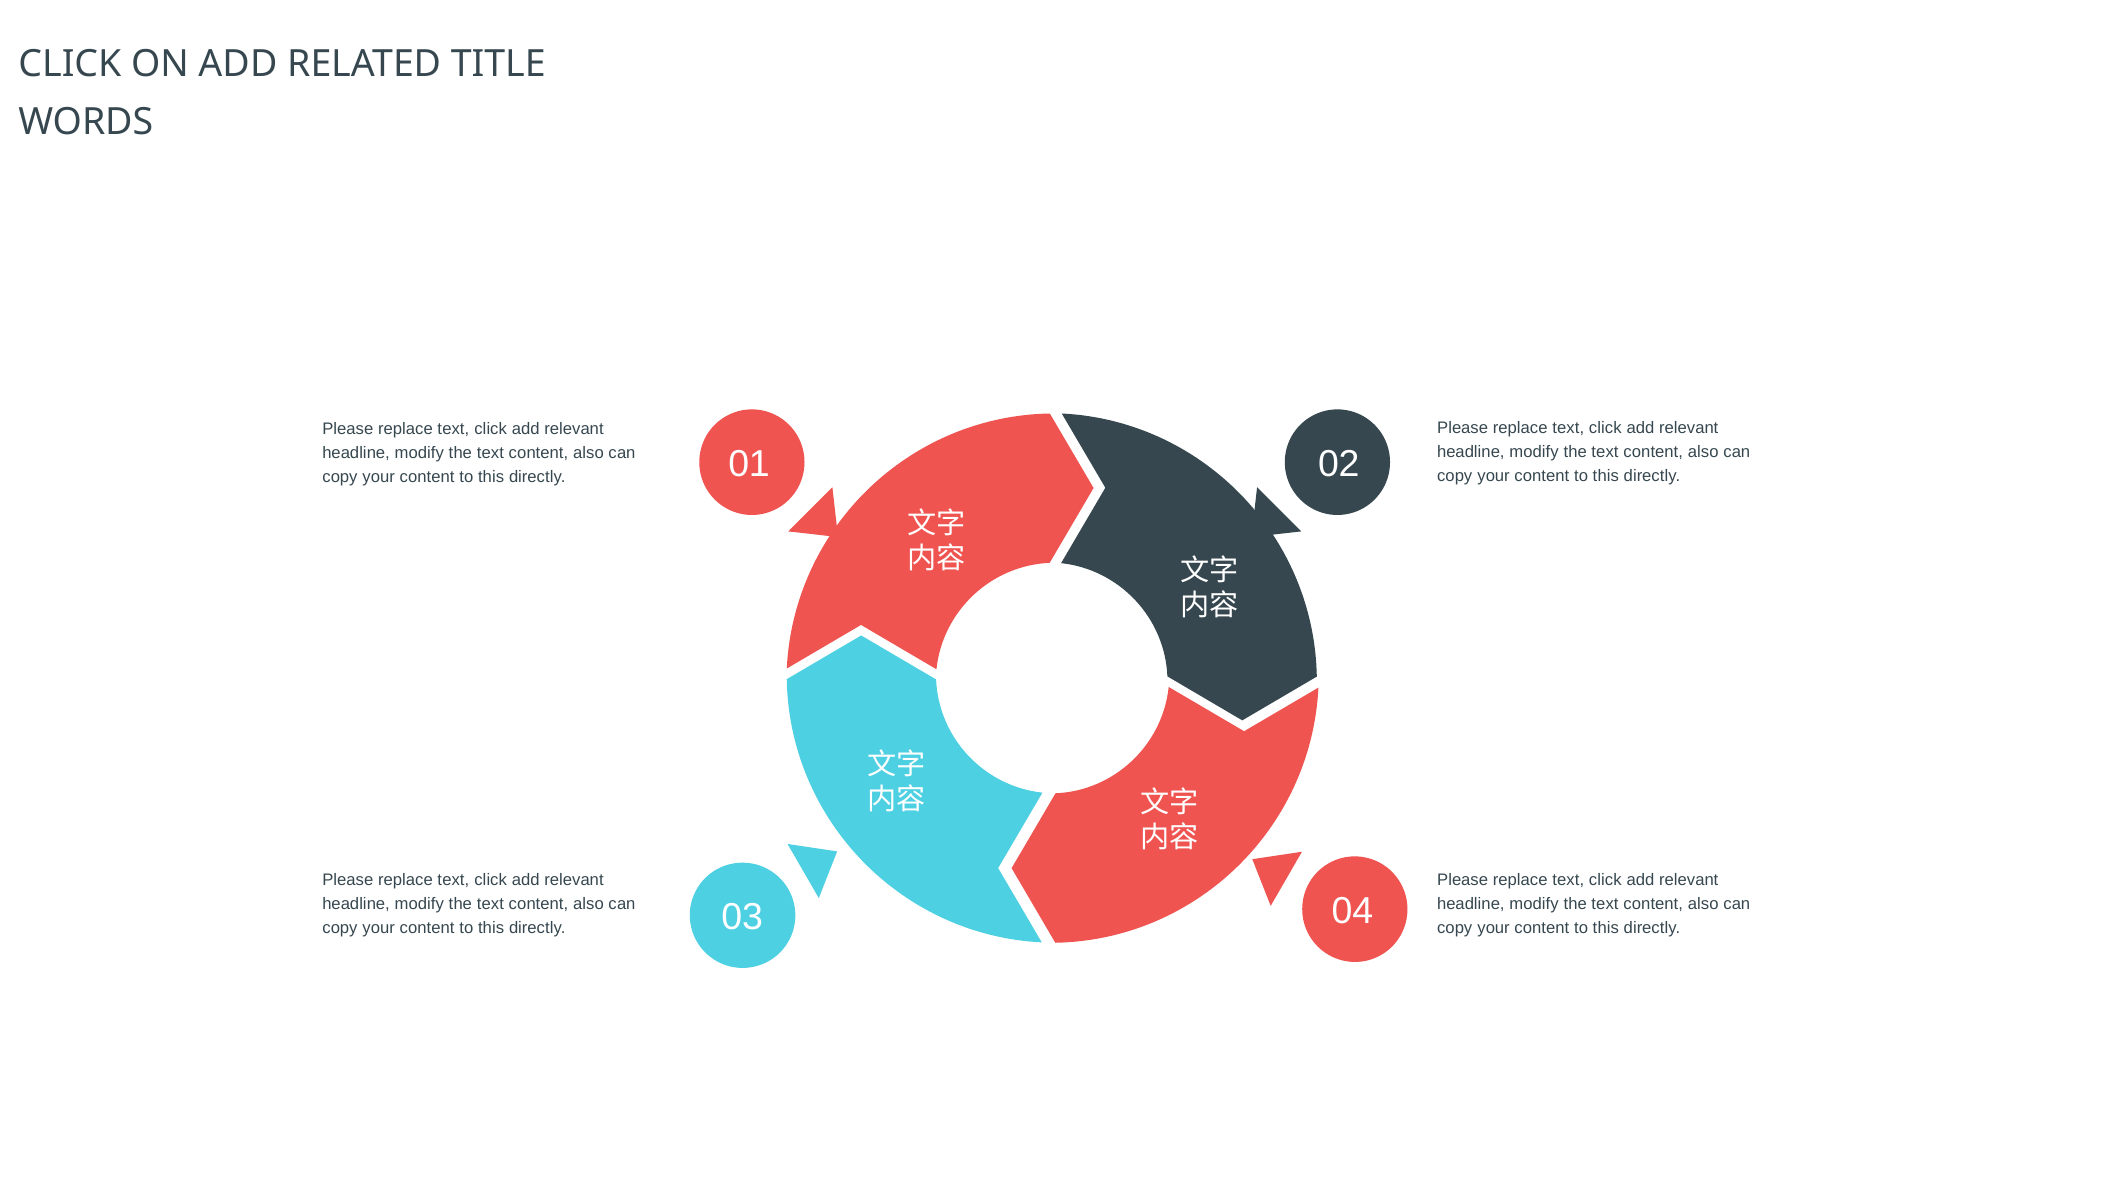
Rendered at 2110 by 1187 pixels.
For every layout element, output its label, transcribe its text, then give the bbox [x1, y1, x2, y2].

text_box 文字内容 [1127, 762, 1212, 875]
text_box Please replace text, click add relevant headline, modify the text content, also can copy your content to this directly. [1437, 865, 1782, 938]
text_box [1061, 413, 1317, 721]
text_box [1011, 686, 1319, 943]
text_box [786, 635, 1043, 943]
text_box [1248, 835, 1405, 969]
text_box [786, 413, 1094, 670]
text_box Please replace text, click add relevant headline, modify the text content, also can copy your content to this directly. [1437, 413, 1782, 485]
text_box 文字内容 [1167, 530, 1252, 643]
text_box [684, 827, 841, 961]
text_box Please replace text, click add relevant headline, modify the text content, also can copy your content to this directly. [322, 865, 660, 938]
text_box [699, 409, 856, 543]
text_box CLICK ON ADD RELATED TITLE WORDS [3, 18, 595, 150]
text_box 文字内容 [895, 483, 979, 595]
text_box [1234, 409, 1391, 543]
text_box 文字内容 [855, 724, 939, 836]
text_box Please replace text, click add relevant headline, modify the text content, also can copy your content to this directly. [322, 414, 660, 486]
